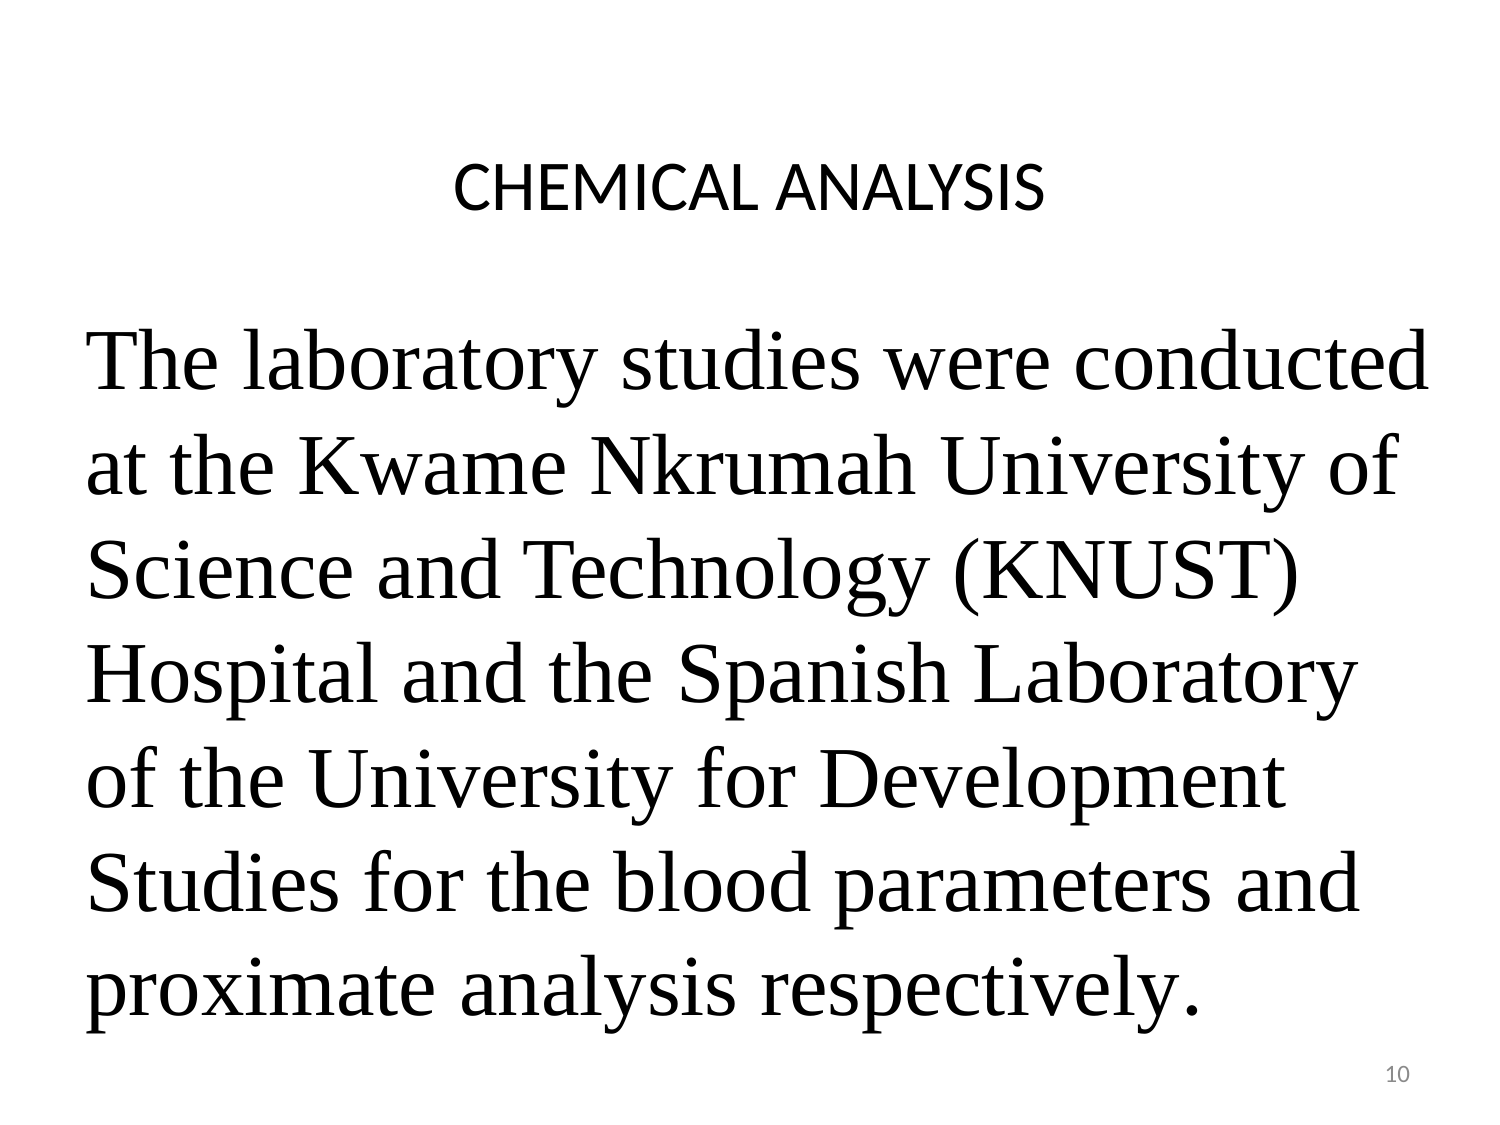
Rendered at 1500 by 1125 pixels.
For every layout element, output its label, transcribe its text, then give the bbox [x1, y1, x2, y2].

slide_number 10 [1074, 1042, 1425, 1103]
list The laboratory studies were conducted at the Kwame Nkrumah University of Science and Technology (KNUST) Hospital and the Spanish Laboratory of the University for Development Studies for the blood parameters and proximate analysis respectively. [70, 295, 1455, 1055]
title CHEMICAL ANALYSIS [75, 45, 1425, 233]
